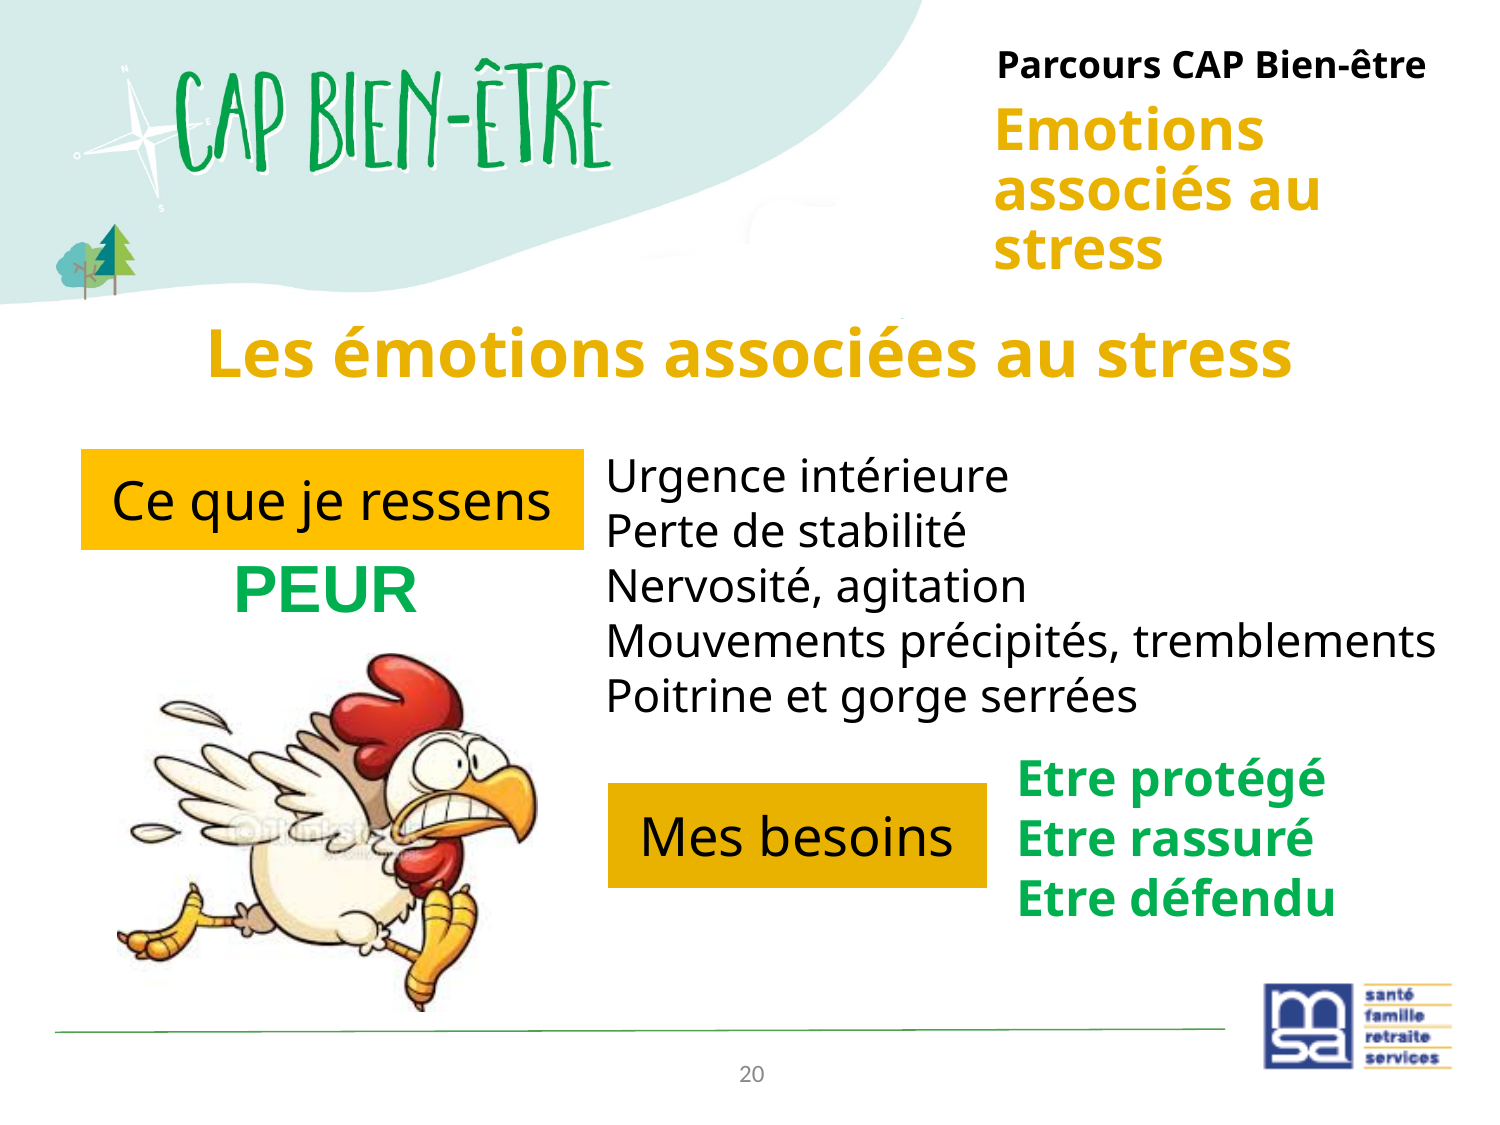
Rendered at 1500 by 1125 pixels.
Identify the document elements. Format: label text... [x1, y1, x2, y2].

text_box Les émotions associées au stress [0, 305, 1500, 409]
text_box 20 [54, 1042, 1245, 1103]
slide_number – 20 [560, 1027, 1245, 1042]
text_box Ce que je ressens [79, 447, 585, 551]
picture [1250, 929, 1476, 1125]
text_box Emotions associés au stress [945, 117, 1412, 268]
picture [116, 653, 538, 1012]
picture [0, 0, 941, 320]
text_box Parcours CAP Bien-être [968, 34, 1455, 94]
text_box Urgence intérieure Perte de stabilité Nervosité, agitation Mouvements précipités, tremblements Poitrine et gorge serrées [604, 446, 1500, 775]
text_box Mes besoins [608, 783, 987, 887]
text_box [54, 1028, 1226, 1033]
text_box Etre protégé Etre rassuré Etre défendu [1001, 739, 1388, 952]
text_box PEUR [218, 538, 443, 634]
